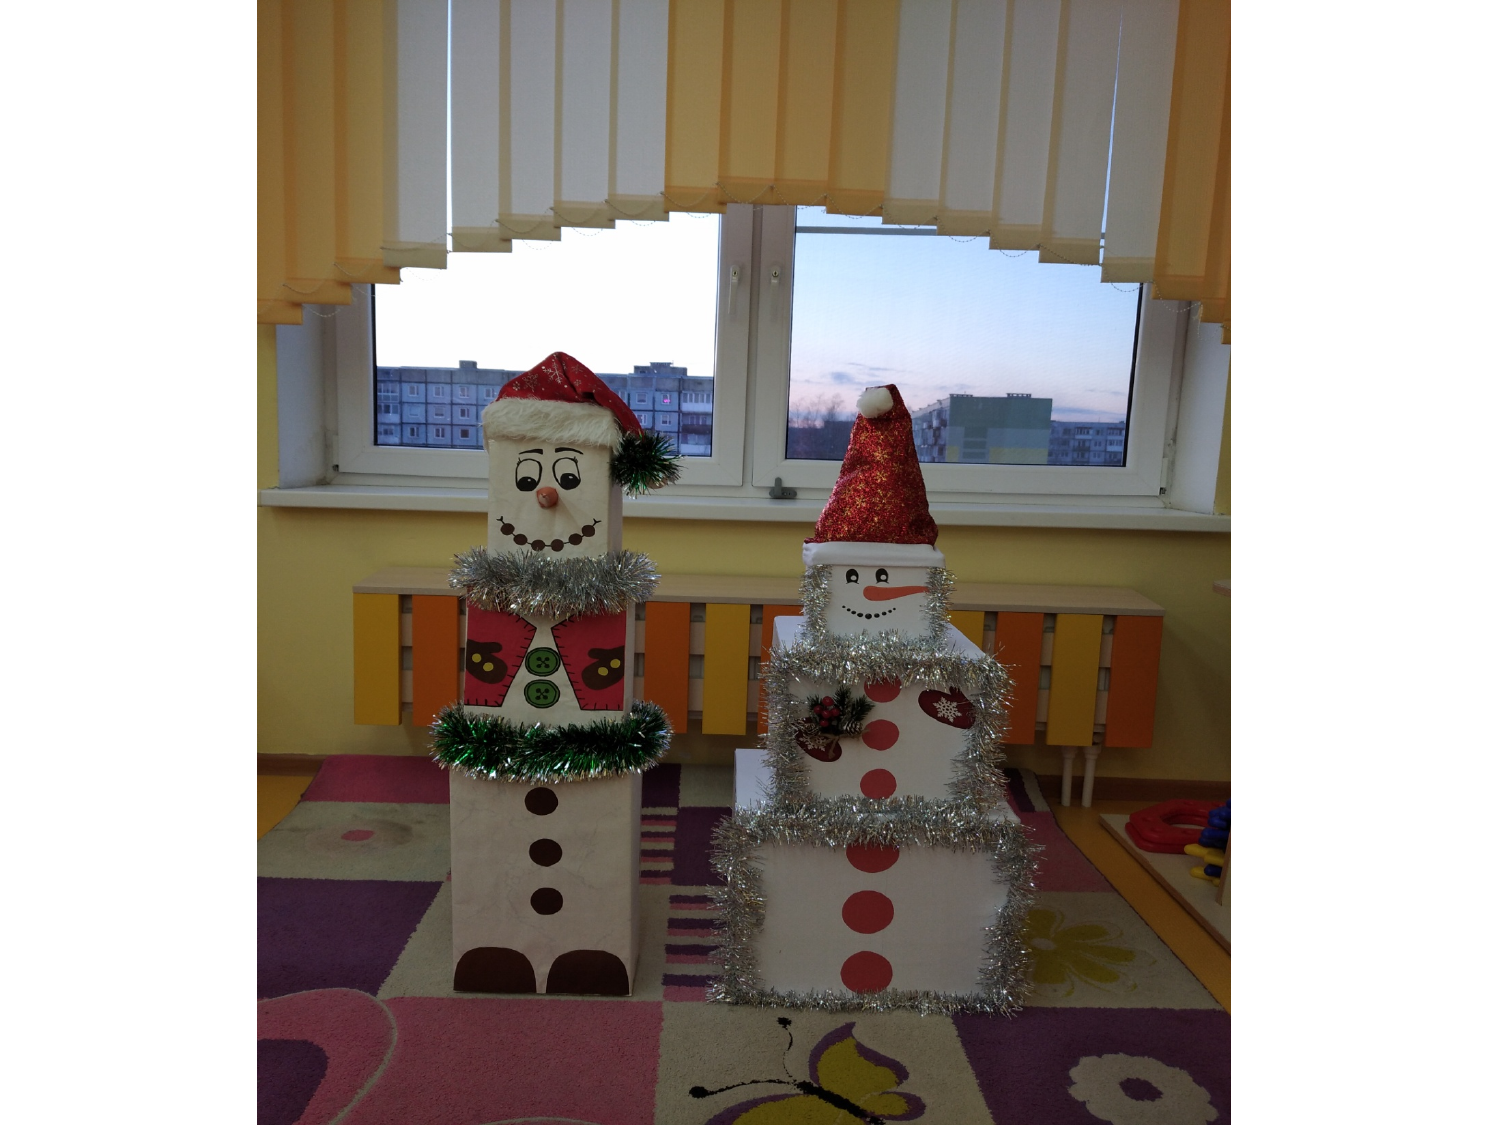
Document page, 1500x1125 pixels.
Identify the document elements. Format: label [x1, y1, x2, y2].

picture [257, 0, 1231, 1125]
